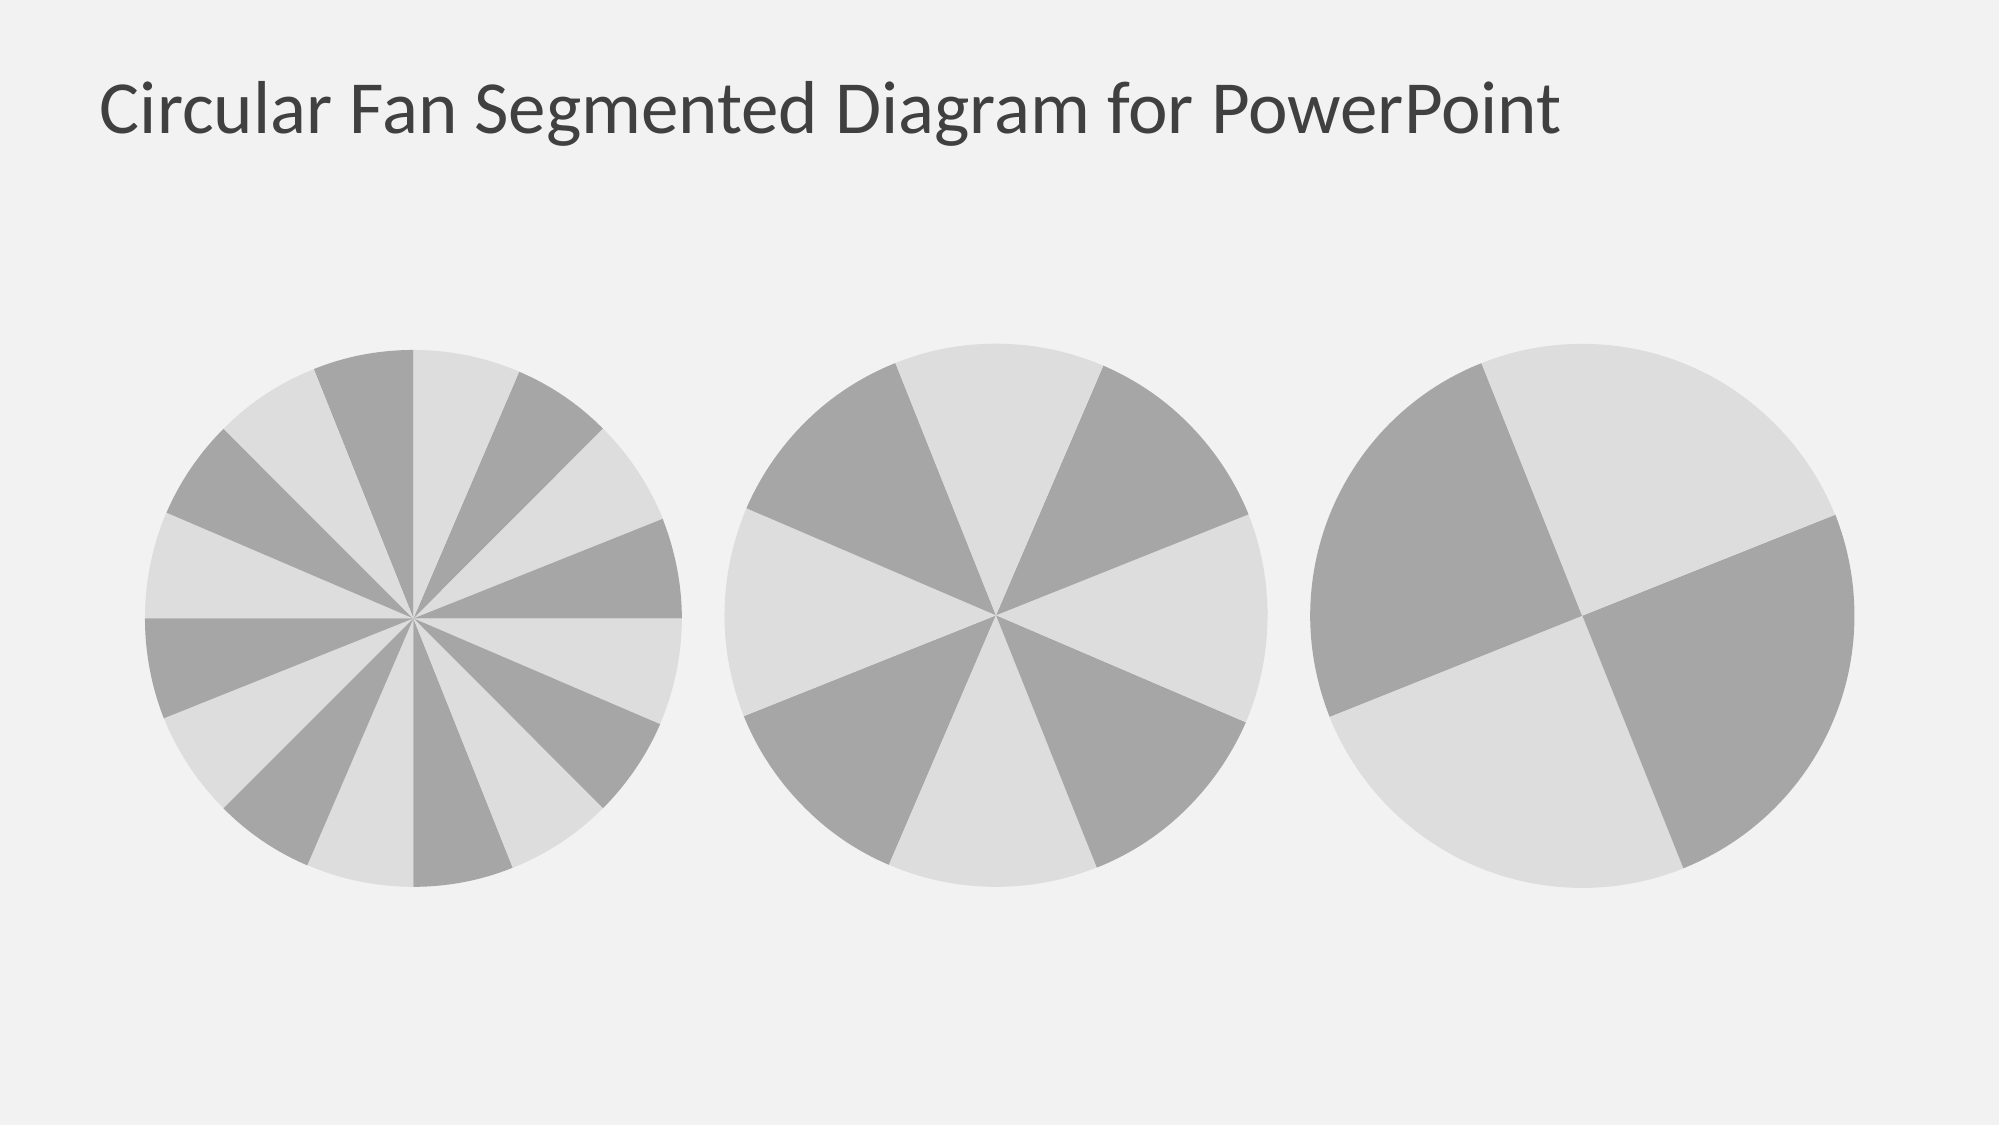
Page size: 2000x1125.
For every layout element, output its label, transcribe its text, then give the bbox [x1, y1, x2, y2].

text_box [144, 343, 1855, 889]
title Circular Fan Segmented Diagram for PowerPoint [99, 45, 1900, 162]
